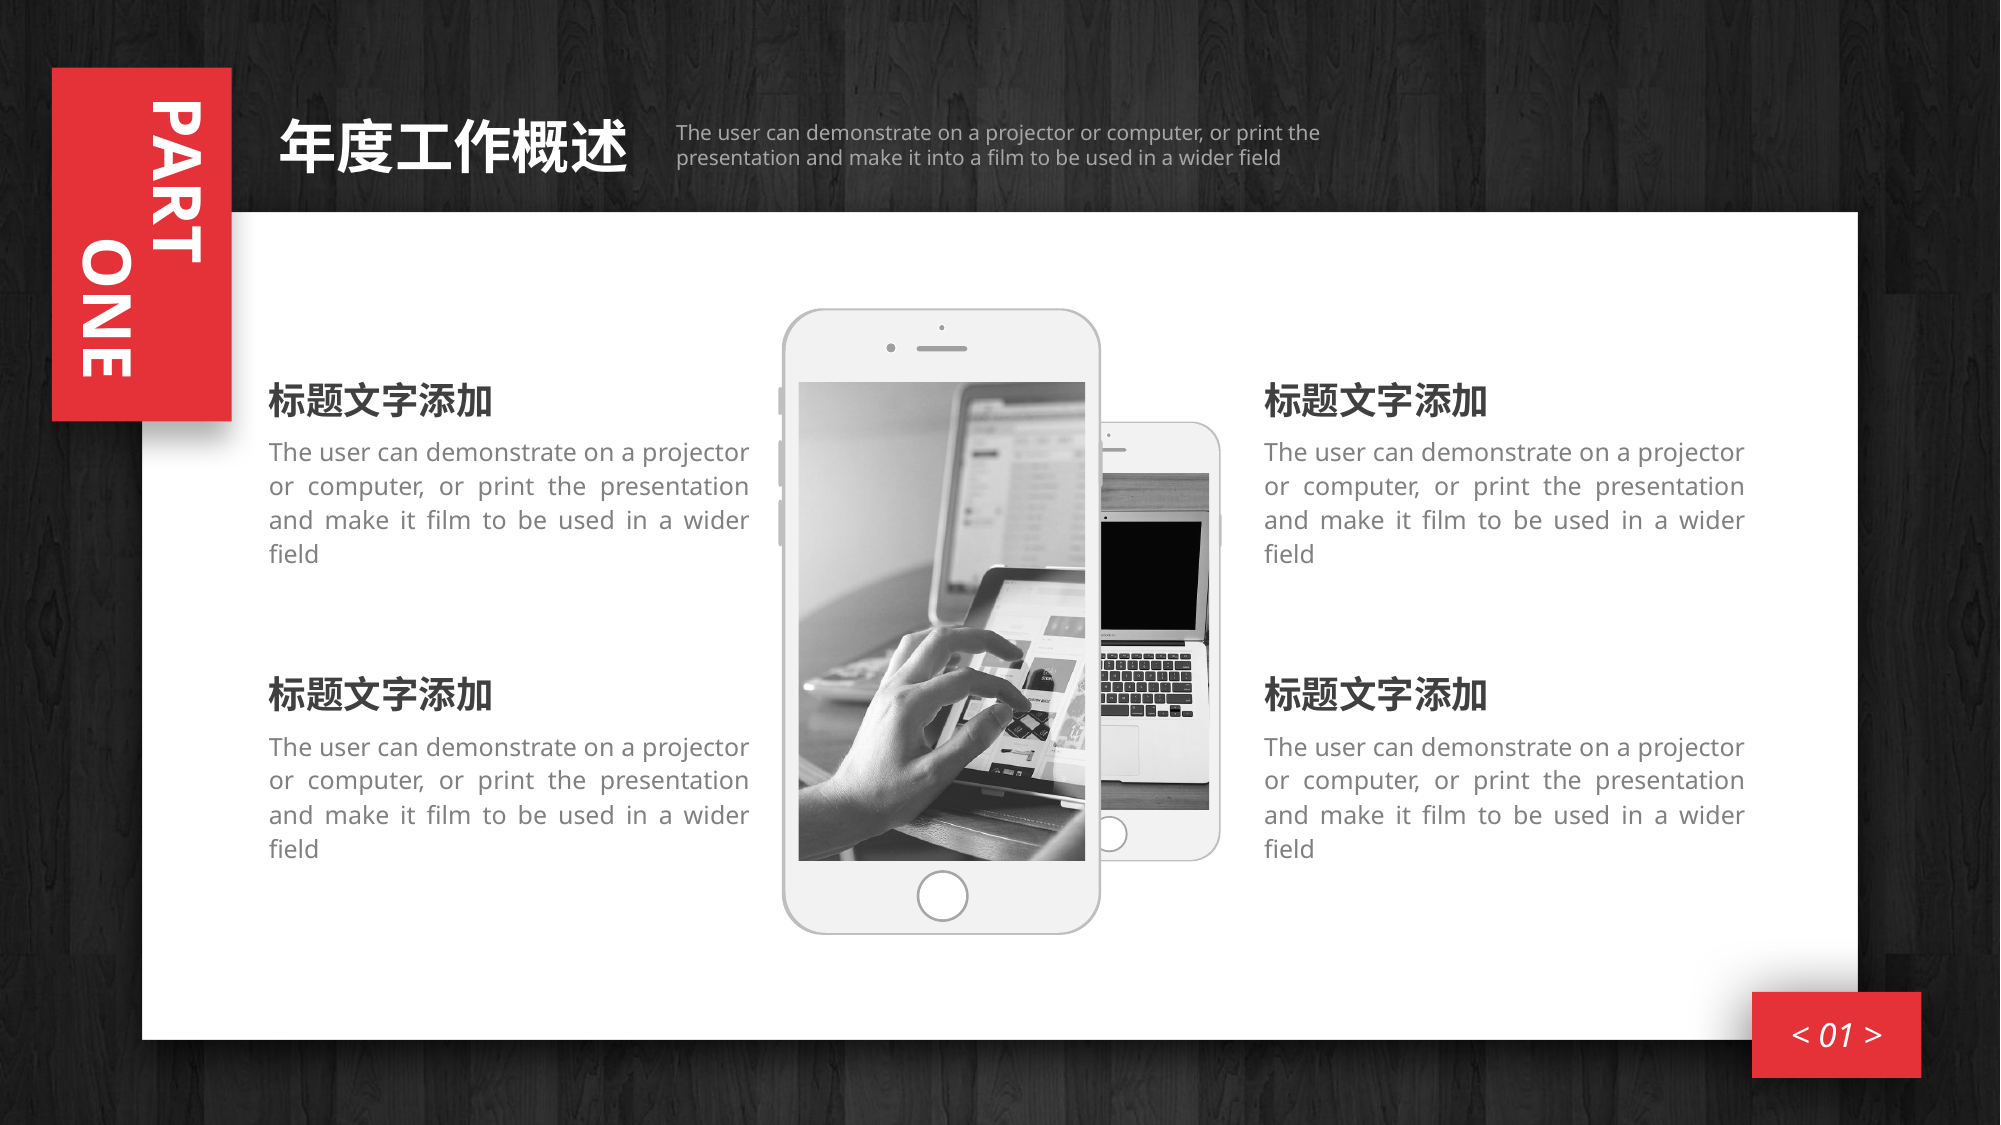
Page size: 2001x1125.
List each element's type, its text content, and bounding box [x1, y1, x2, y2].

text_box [253, 369, 766, 579]
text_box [1249, 663, 1761, 873]
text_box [1249, 369, 1761, 579]
picture [0, 0, 2000, 1125]
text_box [253, 663, 766, 873]
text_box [778, 308, 1222, 935]
text_box 年度工作概述 [264, 102, 953, 188]
text_box The user can demonstrate on a projector or computer, or print the presentation and make it into a film to be used in a wider field [661, 112, 1439, 178]
